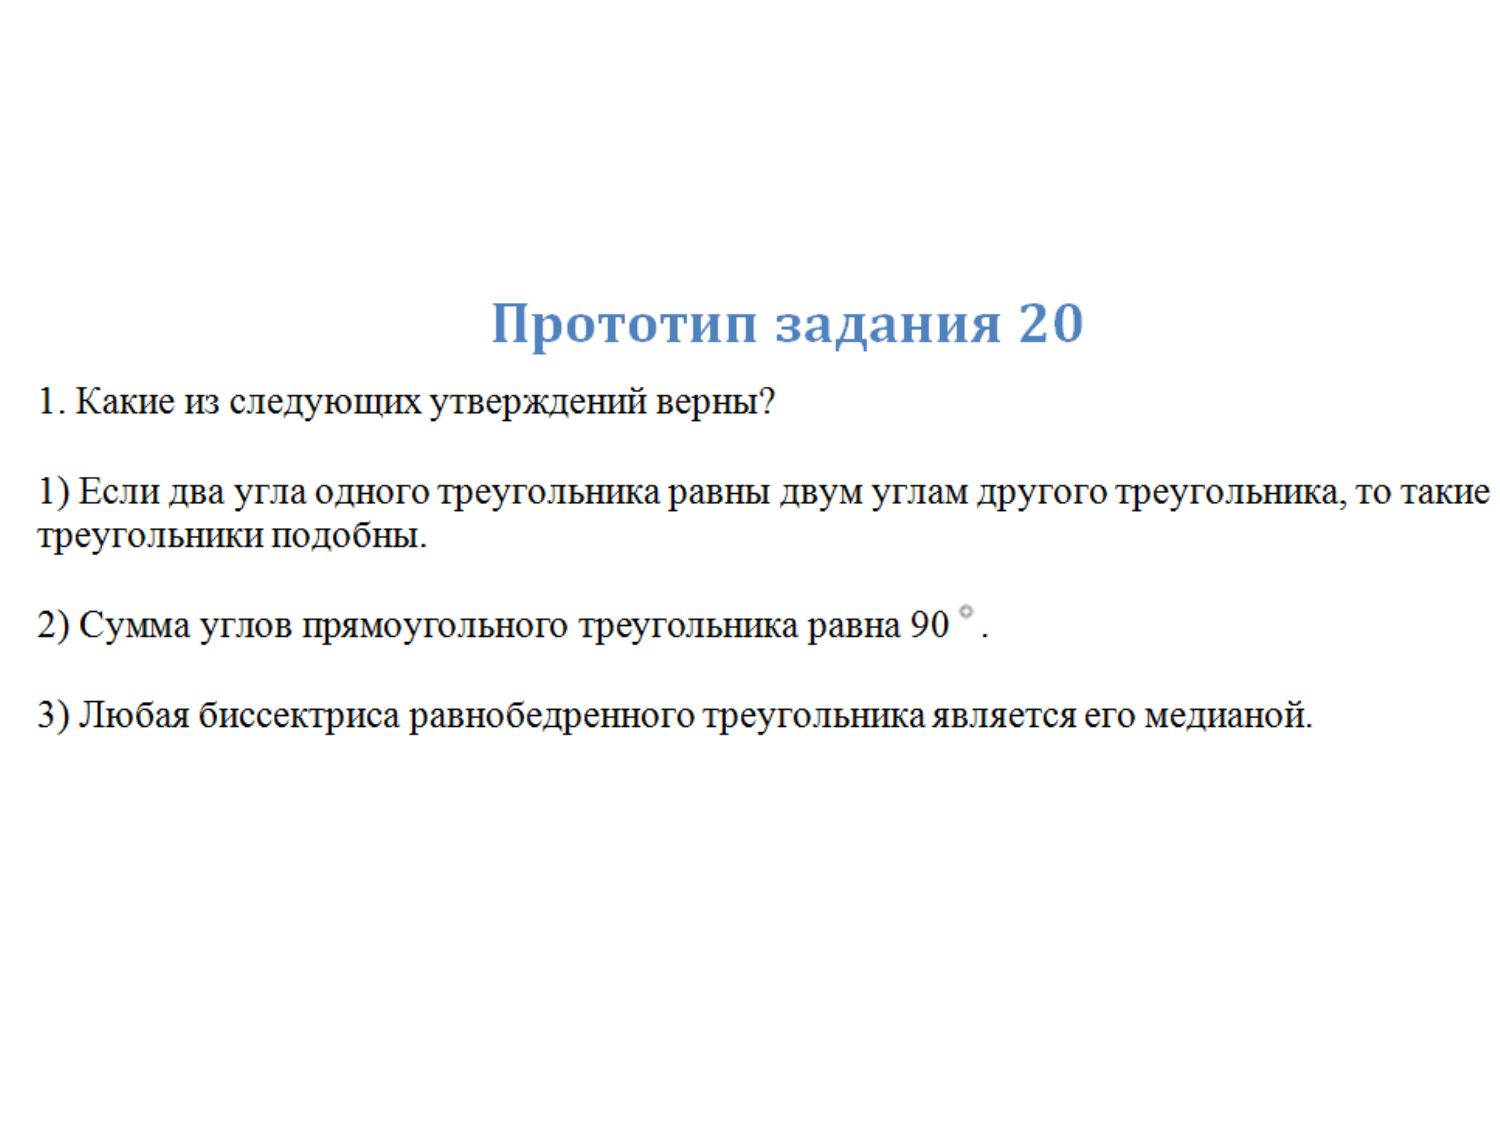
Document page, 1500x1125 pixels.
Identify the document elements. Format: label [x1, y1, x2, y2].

picture [0, 243, 1500, 744]
